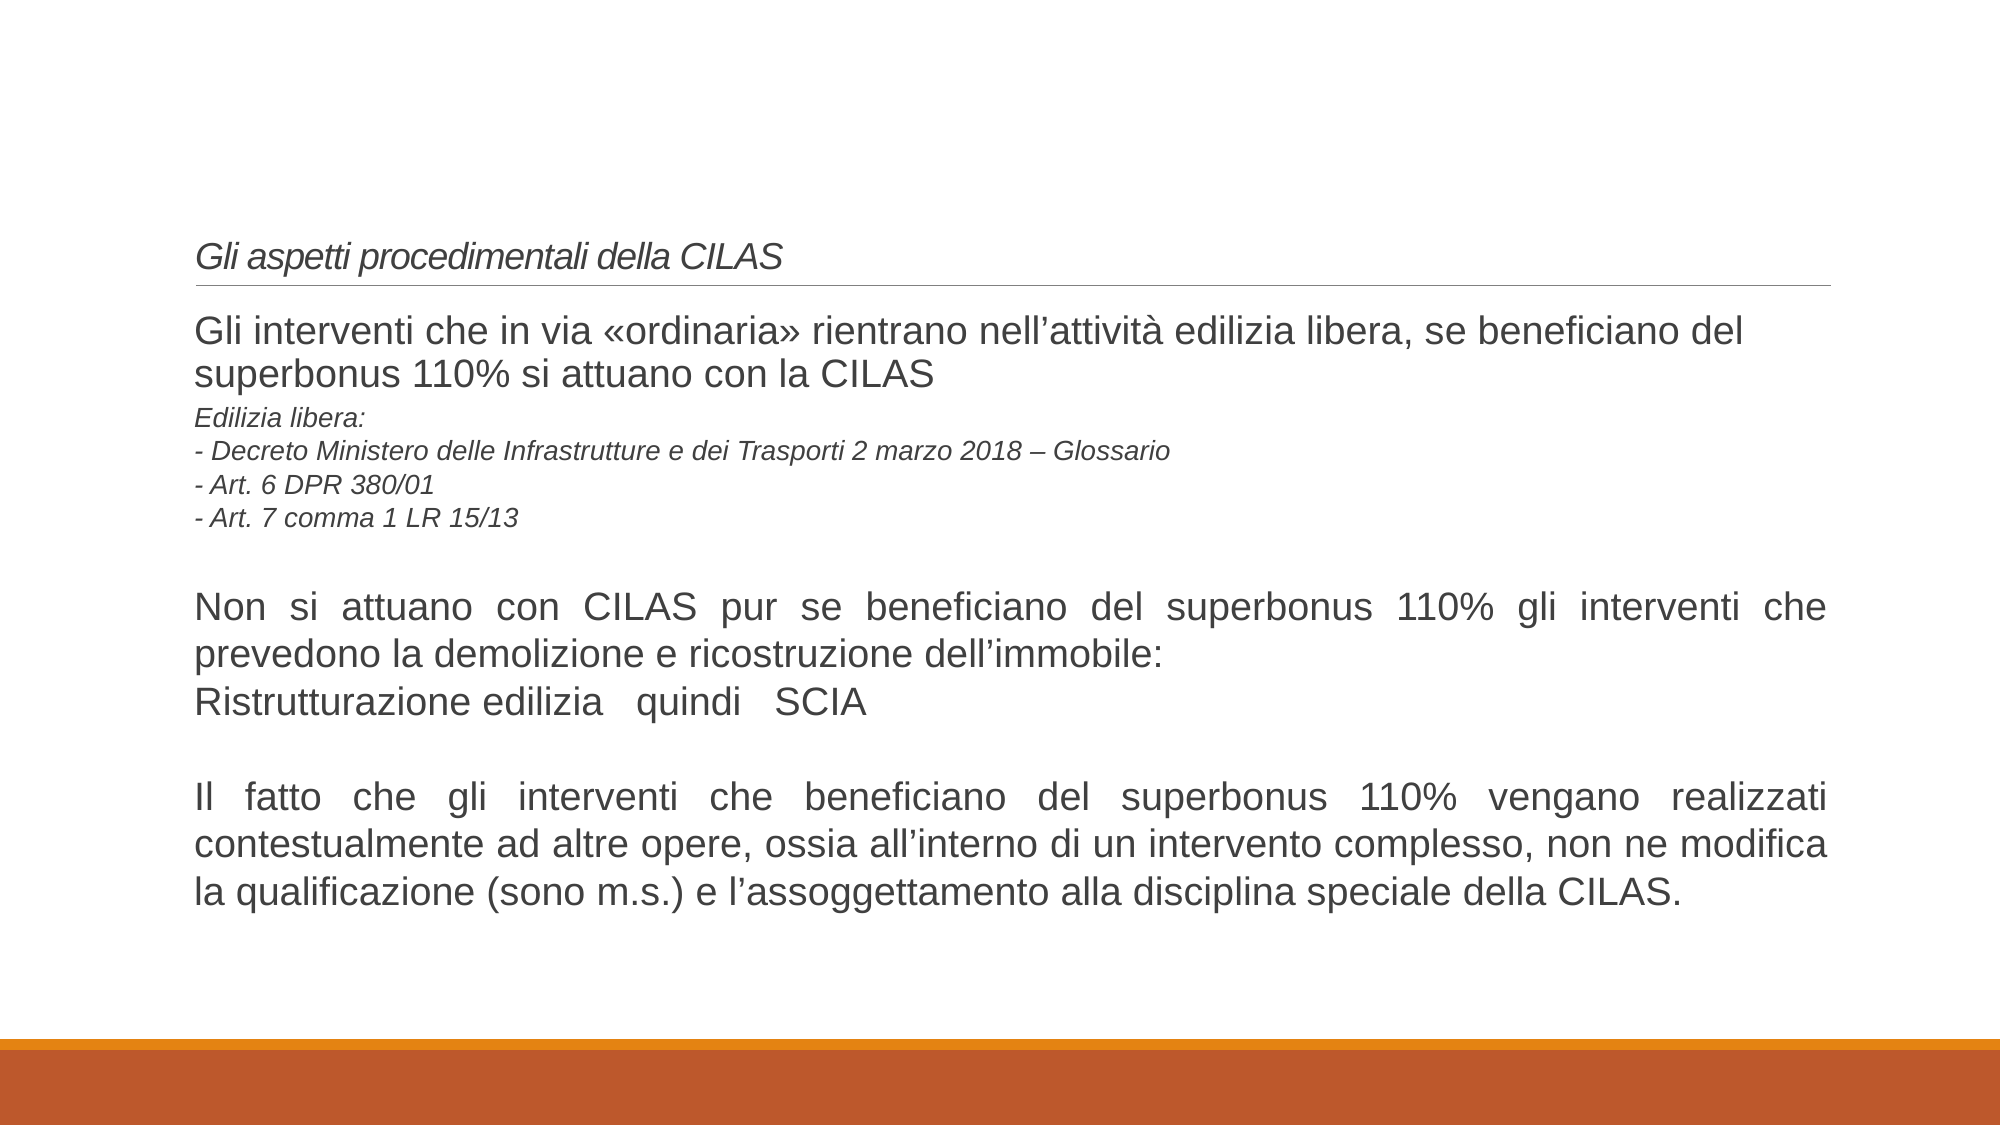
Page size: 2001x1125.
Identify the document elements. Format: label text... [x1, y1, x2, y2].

list Gli interventi che in via «ordinaria» rientrano nell’attività edilizia libera, se beneficiano del superbonus 110% si attuano con la CILAS Edilizia libera: - Decreto Ministero delle Infrastrutture e dei Trasporti 2 marzo 2018 – Glossario - Art. 6 DPR 380/01 - Art. 7 comma 1 LR 15/13 Non si attuano con CILAS pur se beneficiano del superbonus 110% gli interventi che prevedono la demolizione e ricostruzione dell’immobile: Ristrutturazione edilizia quindi SCIA Il fatto che gli interventi che beneficiano del superbonus 110% vengano realizzati contestualmente ad altre opere, ossia all’interno di un intervento complesso, non ne modifica la qualificazione (sono m.s.) e l’assoggettamento alla disciplina speciale della CILAS. [180, 302, 1830, 963]
title Gli aspetti procedimentali della CILAS [180, 47, 1830, 285]
